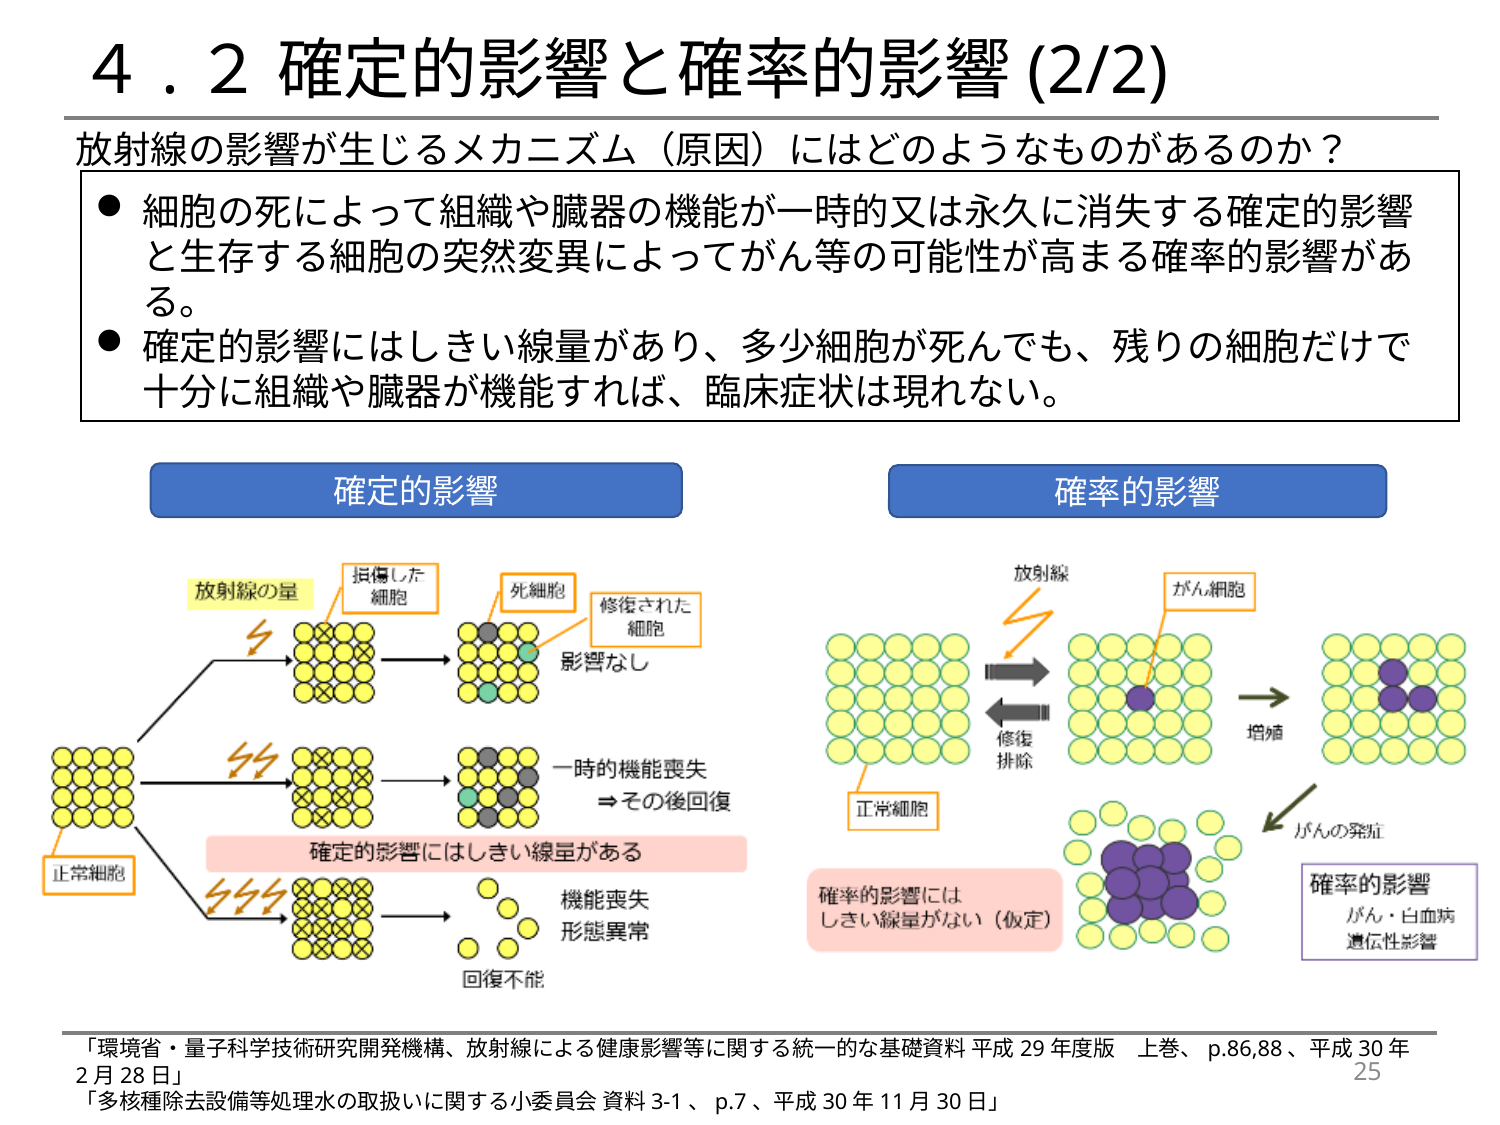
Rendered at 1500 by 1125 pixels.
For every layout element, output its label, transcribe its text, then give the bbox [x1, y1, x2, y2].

text_box 確定的影響 [149, 462, 684, 519]
title ４.２ 確定的影響と確率的影響(2/2) [63, 28, 1439, 116]
text_box 放射線の影響が生じるメカニズム（原因）にはどのようなものがあるのか？ [60, 118, 1440, 179]
picture [39, 557, 752, 999]
text_box 確率的影響 [887, 464, 1388, 519]
text_box 細胞の死によって組織や臓器の機能が一時的又は永久に消失する確定的影響と生存する細胞の突然変異によってがん等の可能性が高まる確率的影響がある。 確定的影響にはしきい線量があり、多少細胞が死んでも、残りの細胞だけで十分に組織や臓器が機能すれば、臨床症状は現れない。 [80, 170, 1460, 422]
text_box 「環境省・量子科学技術研究開発機構、放射線による健康影響等に関する統一的な基礎資料 平成29年度版 上巻、p.86,88、平成30年2月28日」 「多核種除去設備等処理水の取扱いに関する小委員会 資料3-1、p.7、平成30年11月30日」 [60, 1027, 1439, 1121]
picture [793, 557, 1483, 975]
